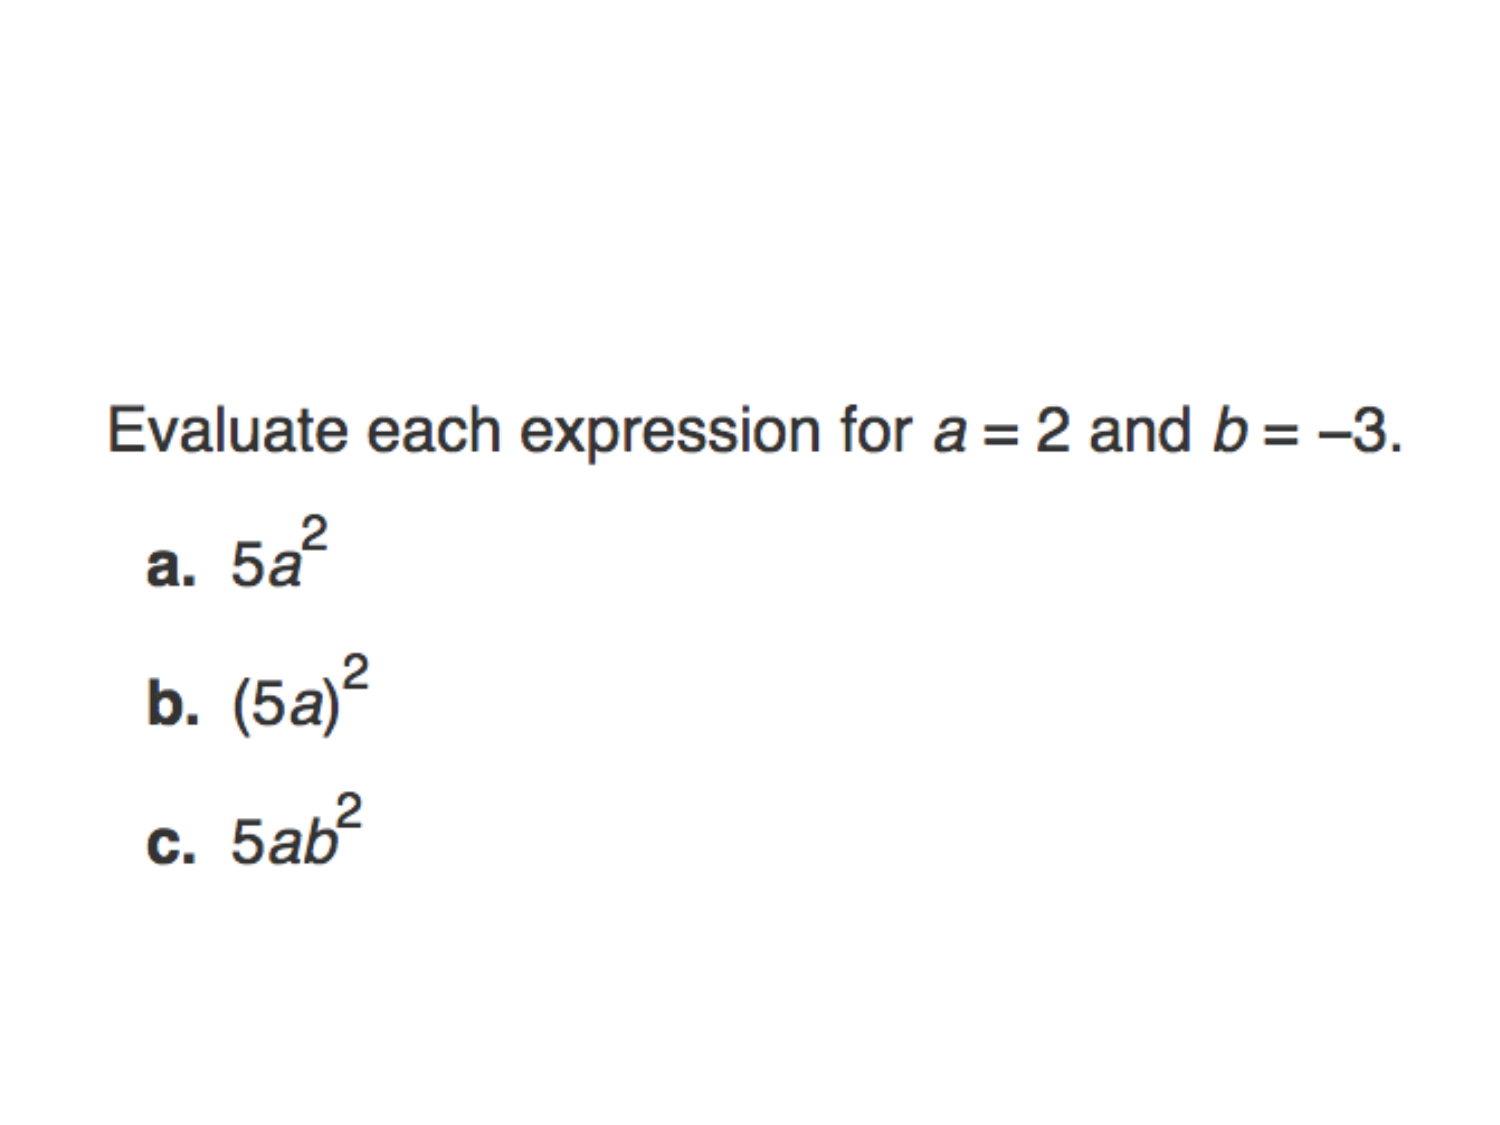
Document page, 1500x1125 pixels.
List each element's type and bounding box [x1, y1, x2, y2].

list [74, 262, 1426, 1006]
